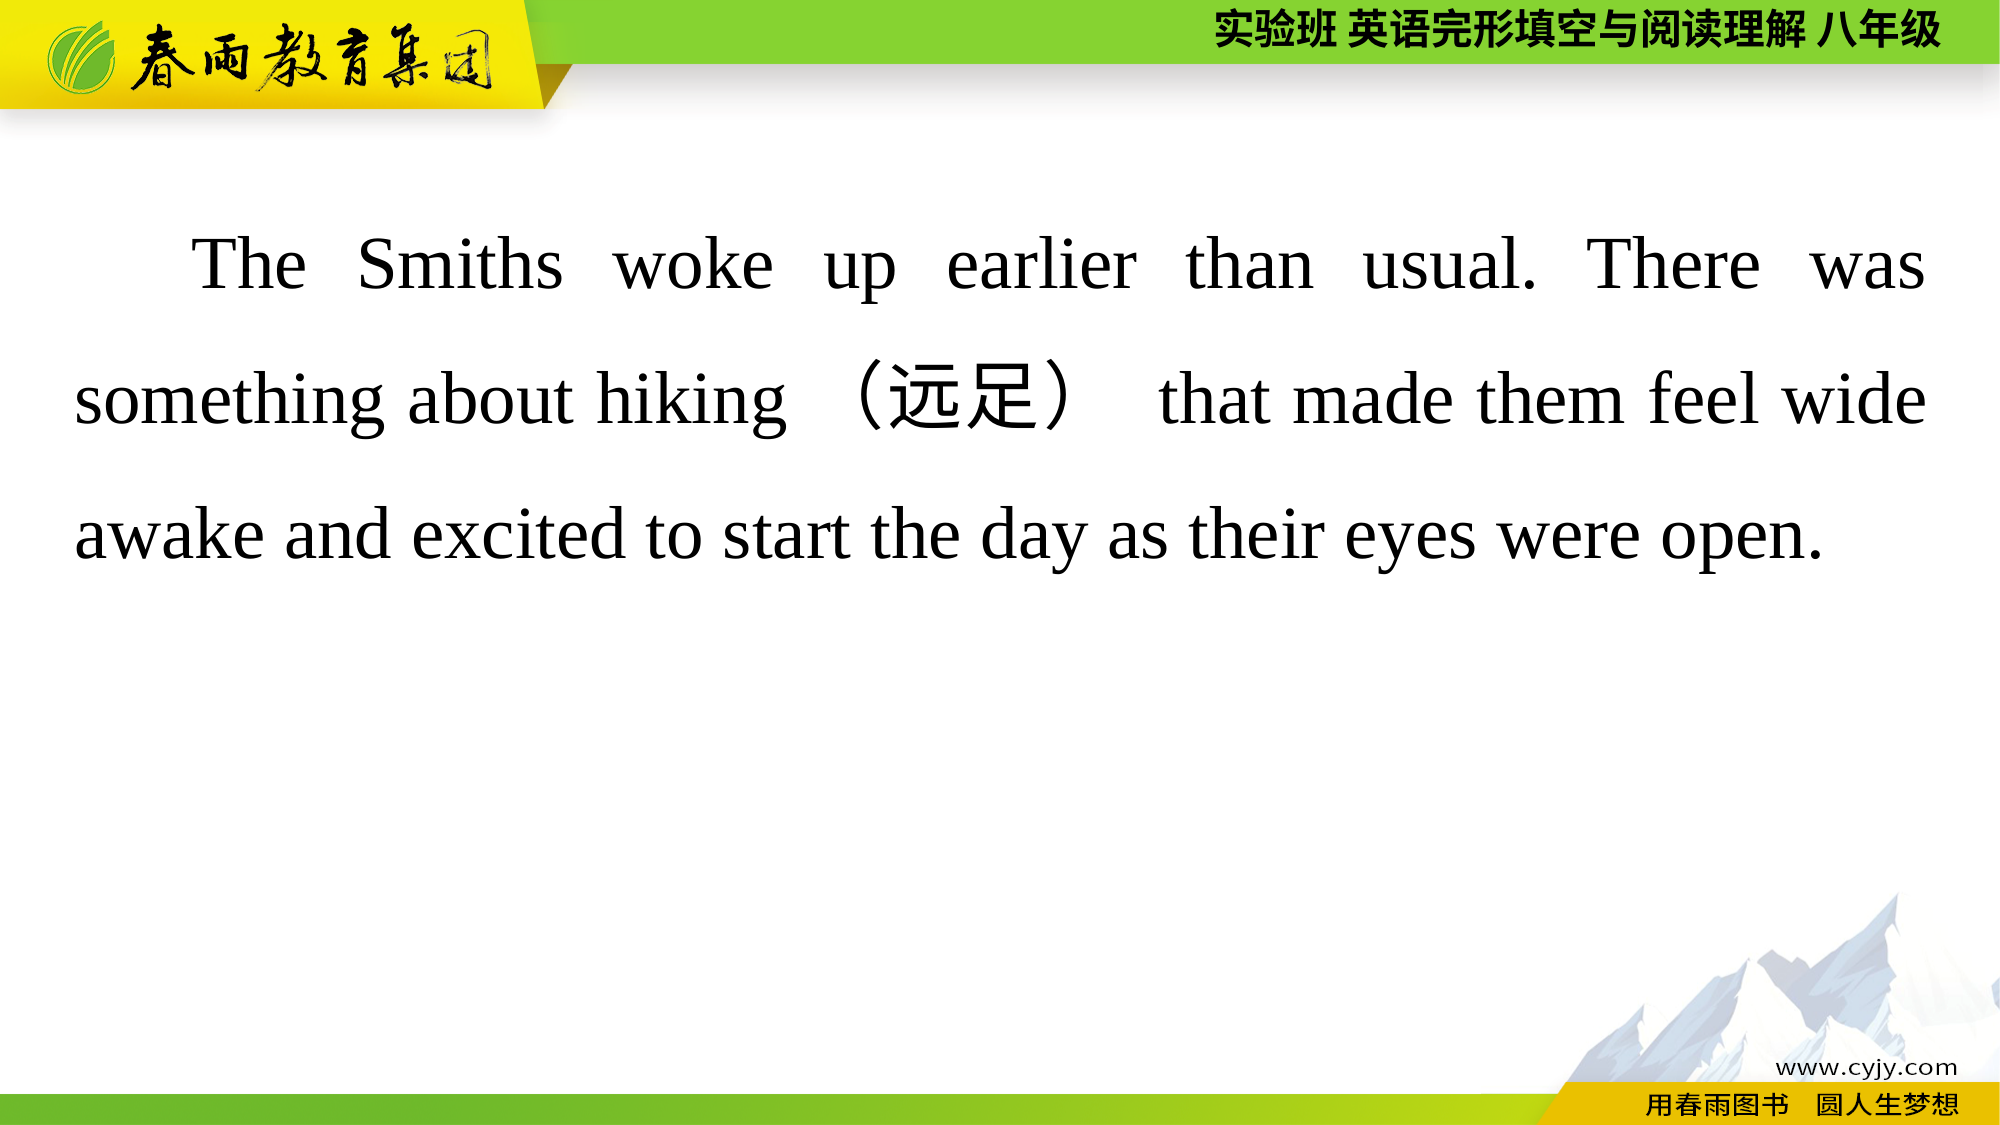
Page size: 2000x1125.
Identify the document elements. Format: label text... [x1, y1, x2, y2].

picture [0, 0, 2000, 1125]
list The Smiths woke up earlier than usual. There was something about hiking（远足） that made them feel wide awake and excited to start the day as their eyes were open. [59, 160, 1944, 569]
